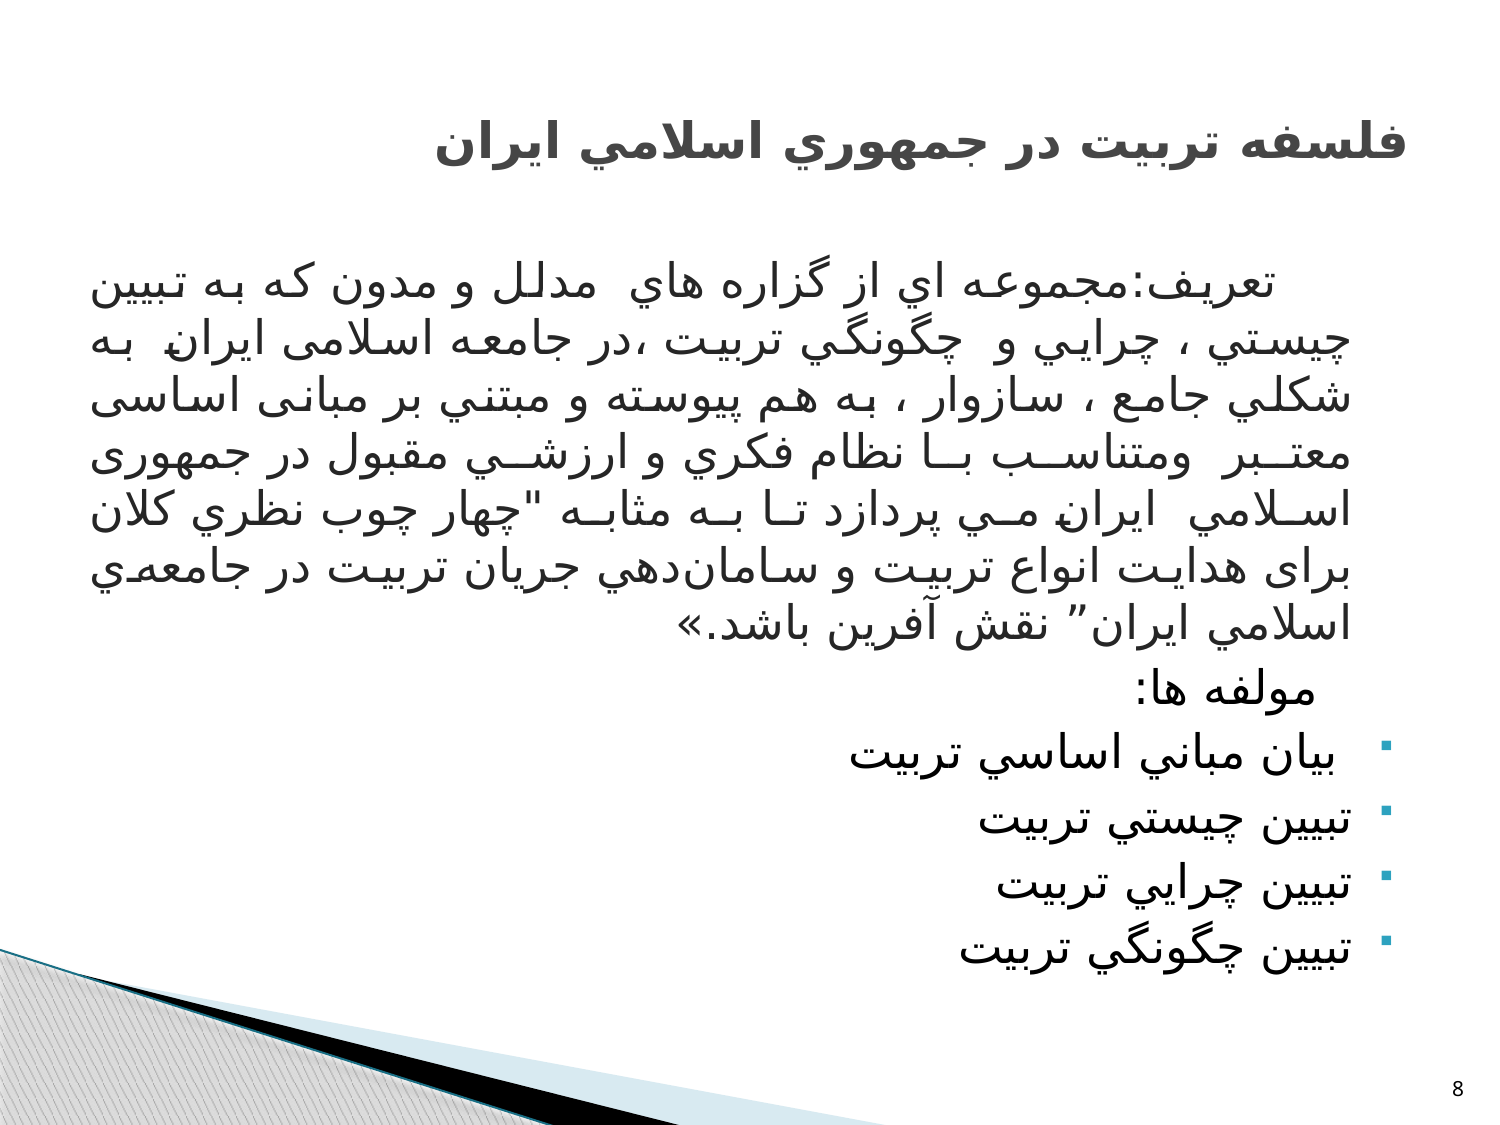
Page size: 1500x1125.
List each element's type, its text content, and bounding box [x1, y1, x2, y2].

title فلسفه تربيت در جمهوري اسلامي ايران [75, 45, 1425, 233]
slide_number 8 [1418, 1051, 1479, 1112]
list تعریف:مجموعه اي از گزاره هاي مدلل و مدون كه به تبيين چيستي ، چرايي و چگونگي تربيت ،در جامعه اسلامی ایران به شکلي جامع ، سازوار ، به هم پيوسته و مبتني بر مبانی اساسی معتبر ومتناسب با نظام فکري و ارزشي مقبول در جمهوری اسلامي ایران مي پردازد تا به مثابه "چهار چوب نظري کلان برای هدايت انواع تربیت و سامان‌دهي جریان تربيت در جامعه‌ي اسلامي ايران” نقش آفرین باشد.» مولفه ها: بيان مباني اساسي تربيت تبيين چيستي تربيت تبيين چرايي تربيت تبيين چگونگي تربيت [75, 243, 1425, 986]
